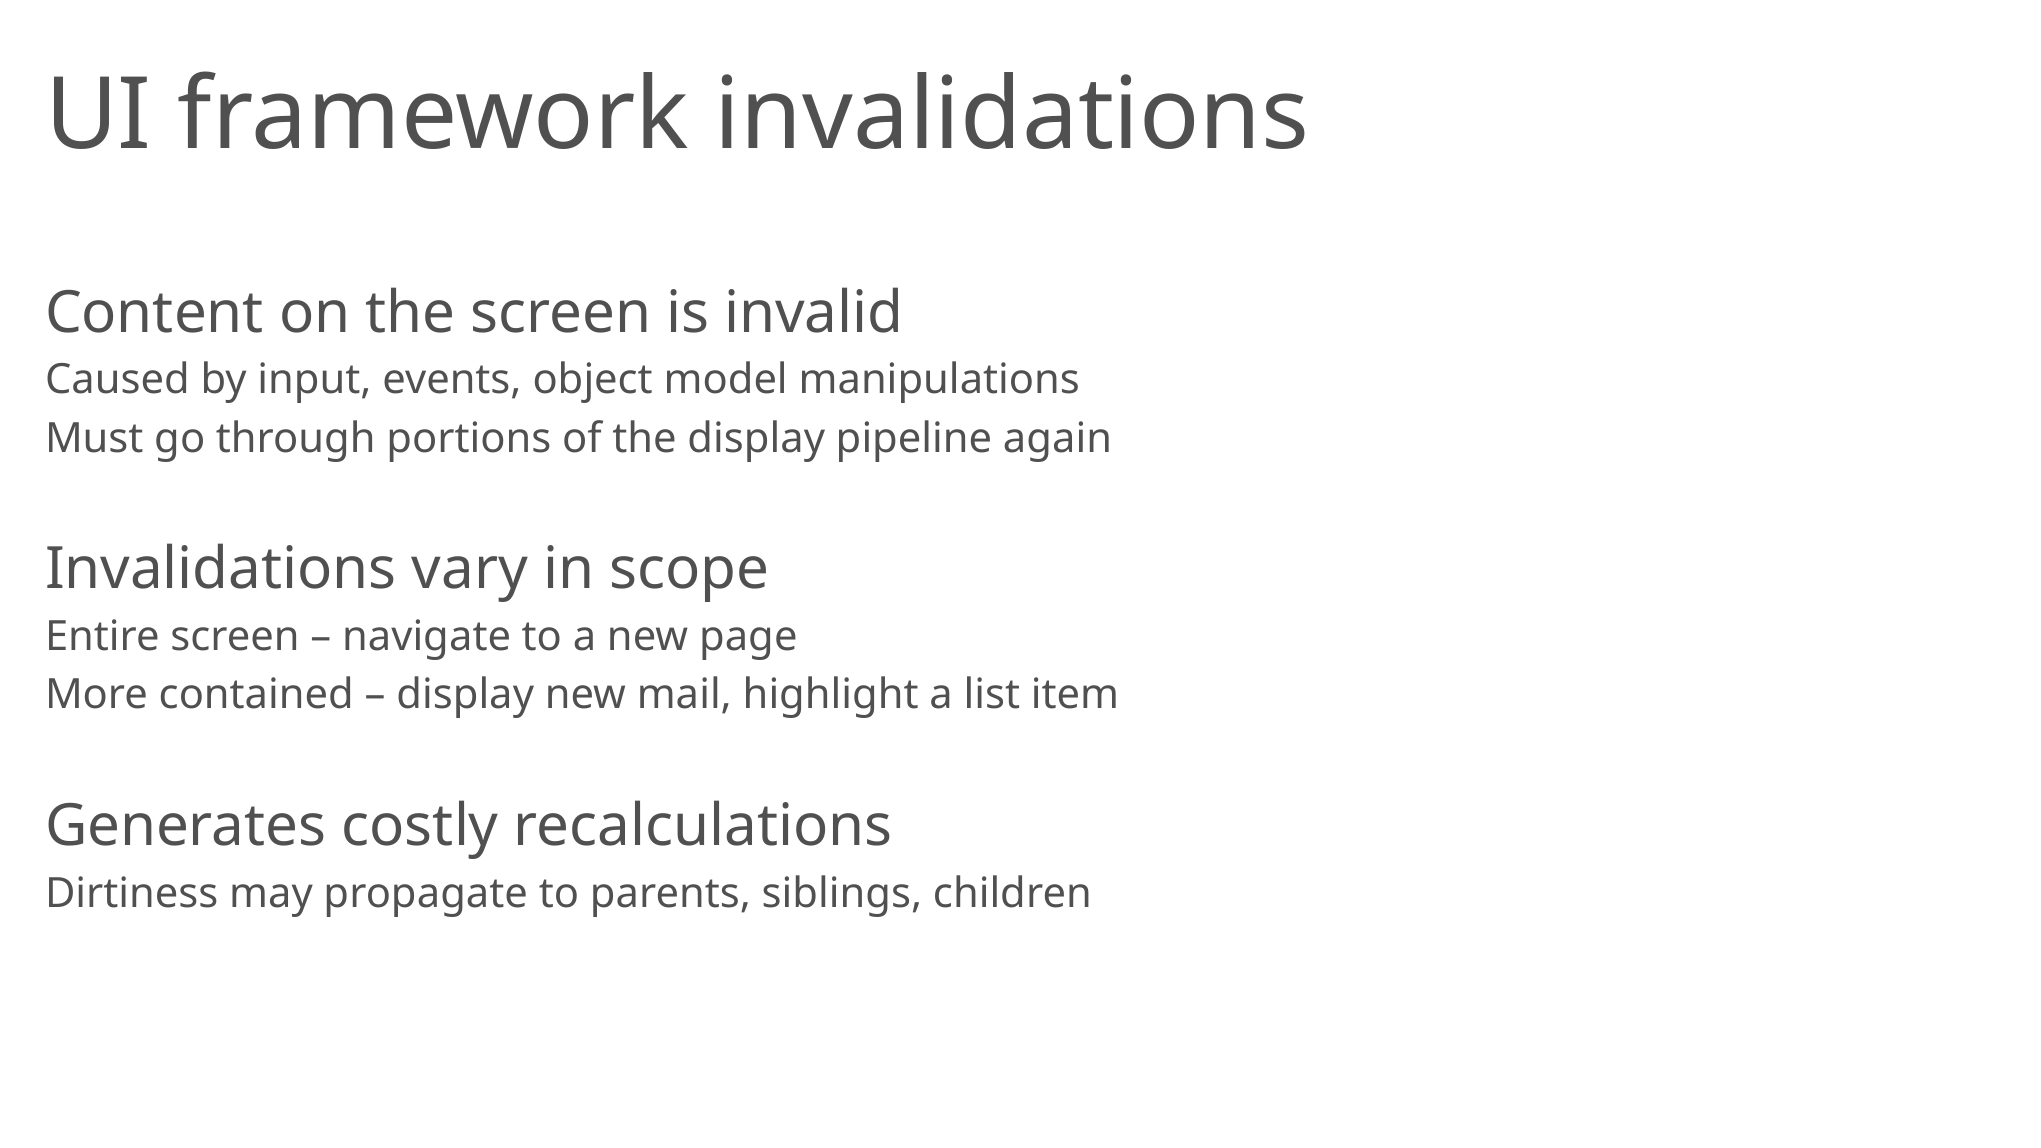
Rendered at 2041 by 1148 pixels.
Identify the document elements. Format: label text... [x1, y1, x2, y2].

title UI framework invalidations [45, 48, 1996, 199]
list Content on the screen is invalid Caused by input, events, object model manipulations Must go through portions of the display pipeline again Invalidations vary in scope Entire screen – navigate to a new page More contained – display new mail, highlight a list item Generates costly recalculations Dirtiness may propagate to parents, siblings, children [45, 273, 1996, 1099]
